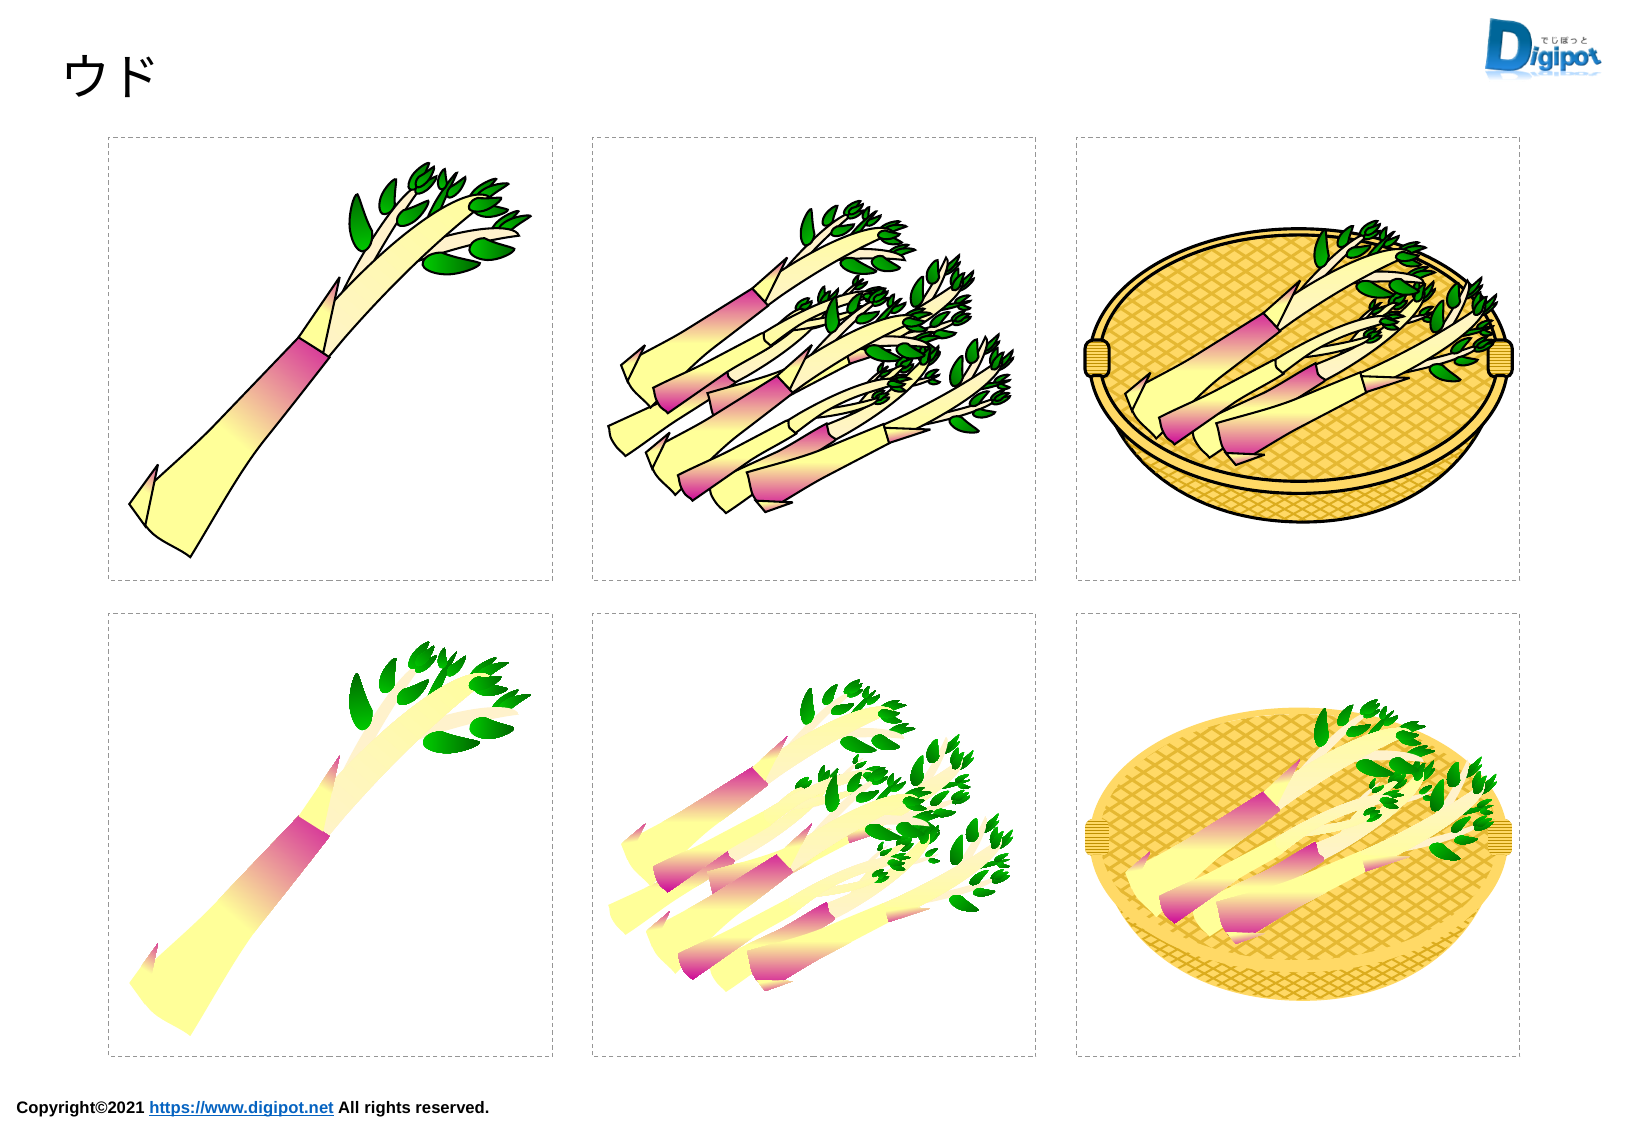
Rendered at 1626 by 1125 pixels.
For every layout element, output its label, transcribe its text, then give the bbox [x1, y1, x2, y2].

text_box ウド [46, 38, 176, 113]
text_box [591, 246, 1035, 475]
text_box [137, 631, 532, 1046]
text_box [1084, 228, 1520, 523]
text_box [137, 152, 532, 567]
picture [1485, 18, 1602, 82]
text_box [591, 725, 1035, 954]
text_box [1084, 707, 1520, 1001]
